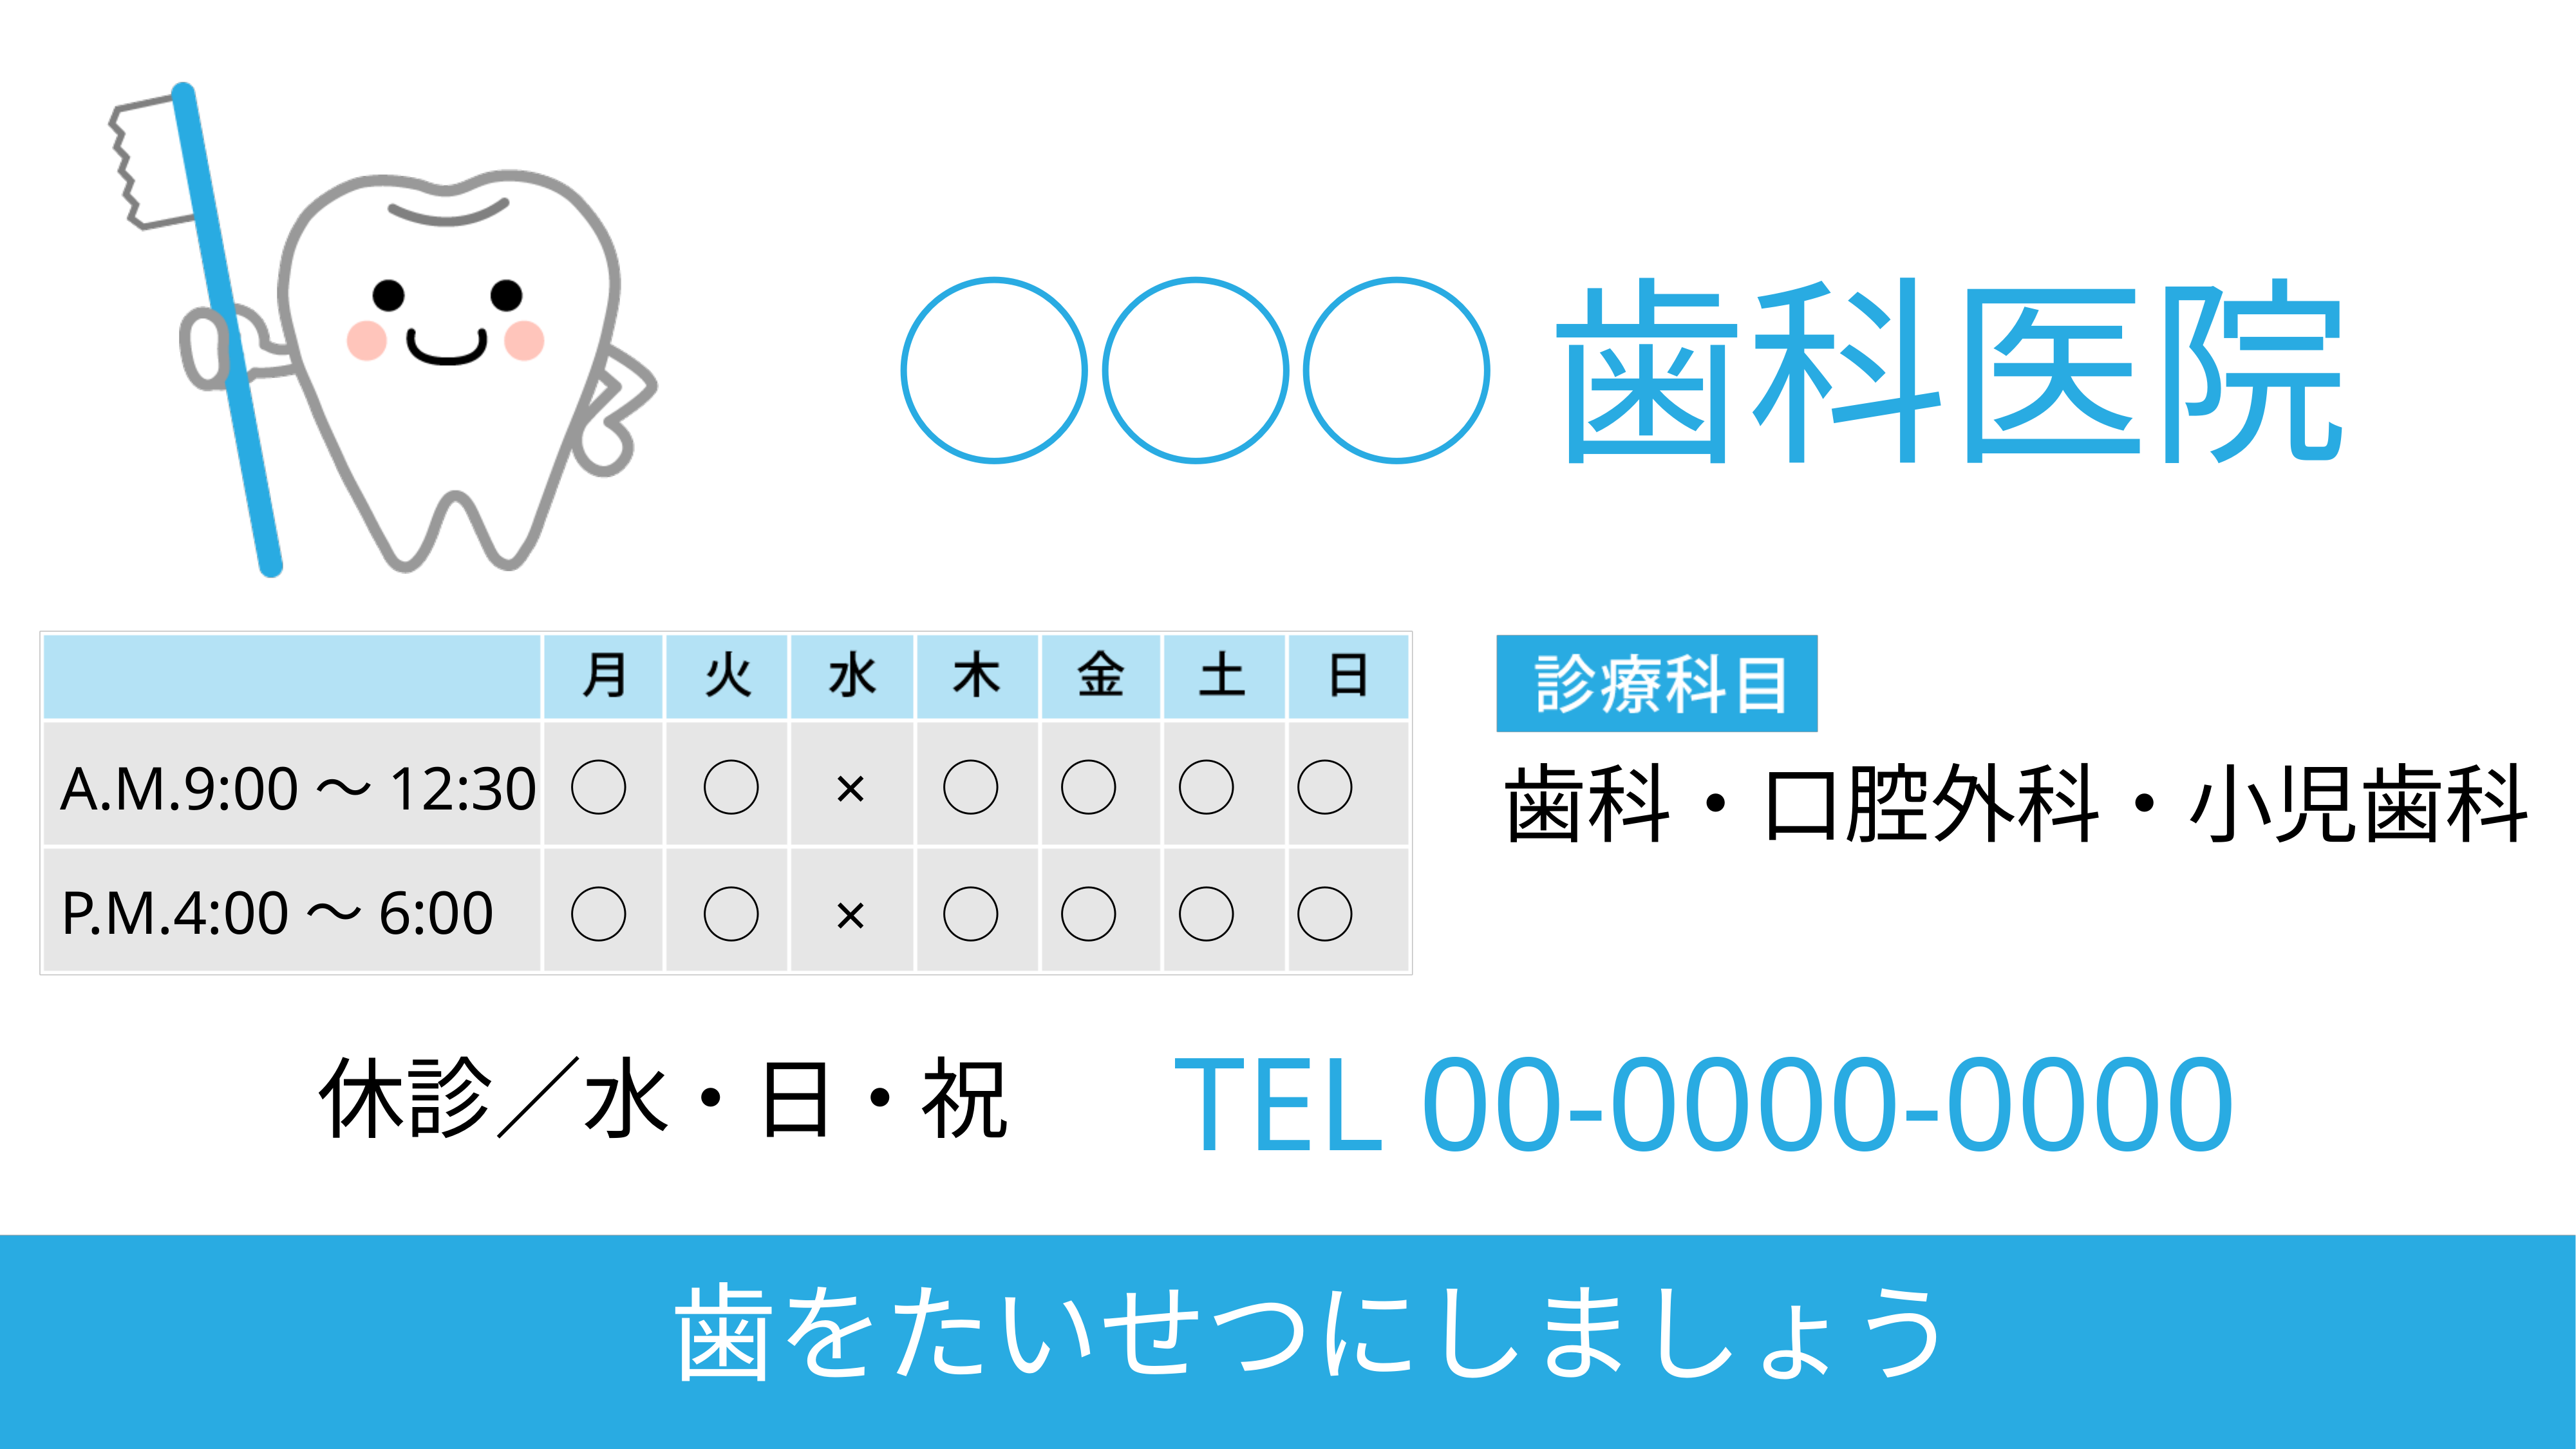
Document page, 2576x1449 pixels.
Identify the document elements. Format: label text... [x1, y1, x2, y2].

text_box ◯◯◯歯科医院 [812, 241, 2433, 492]
text_box ◯ ◯ × ◯ ◯ ◯ ◯ [560, 710, 1389, 827]
picture [0, 0, 2576, 1449]
text_box ◯ ◯ × ◯ ◯ ◯ ◯ [560, 837, 1389, 954]
text_box TEL 00-0000-0000 [1165, 1016, 2326, 1181]
text_box P.M.4:00〜6:00 [50, 835, 608, 951]
text_box 歯科・口腔外科・小児歯科 [1492, 744, 2576, 858]
text_box 歯をたいせつにしましょう [660, 1260, 1971, 1399]
text_box A.M.9:00〜12:30 [50, 710, 560, 827]
text_box 休診／水・日・祝 [307, 1038, 1058, 1154]
